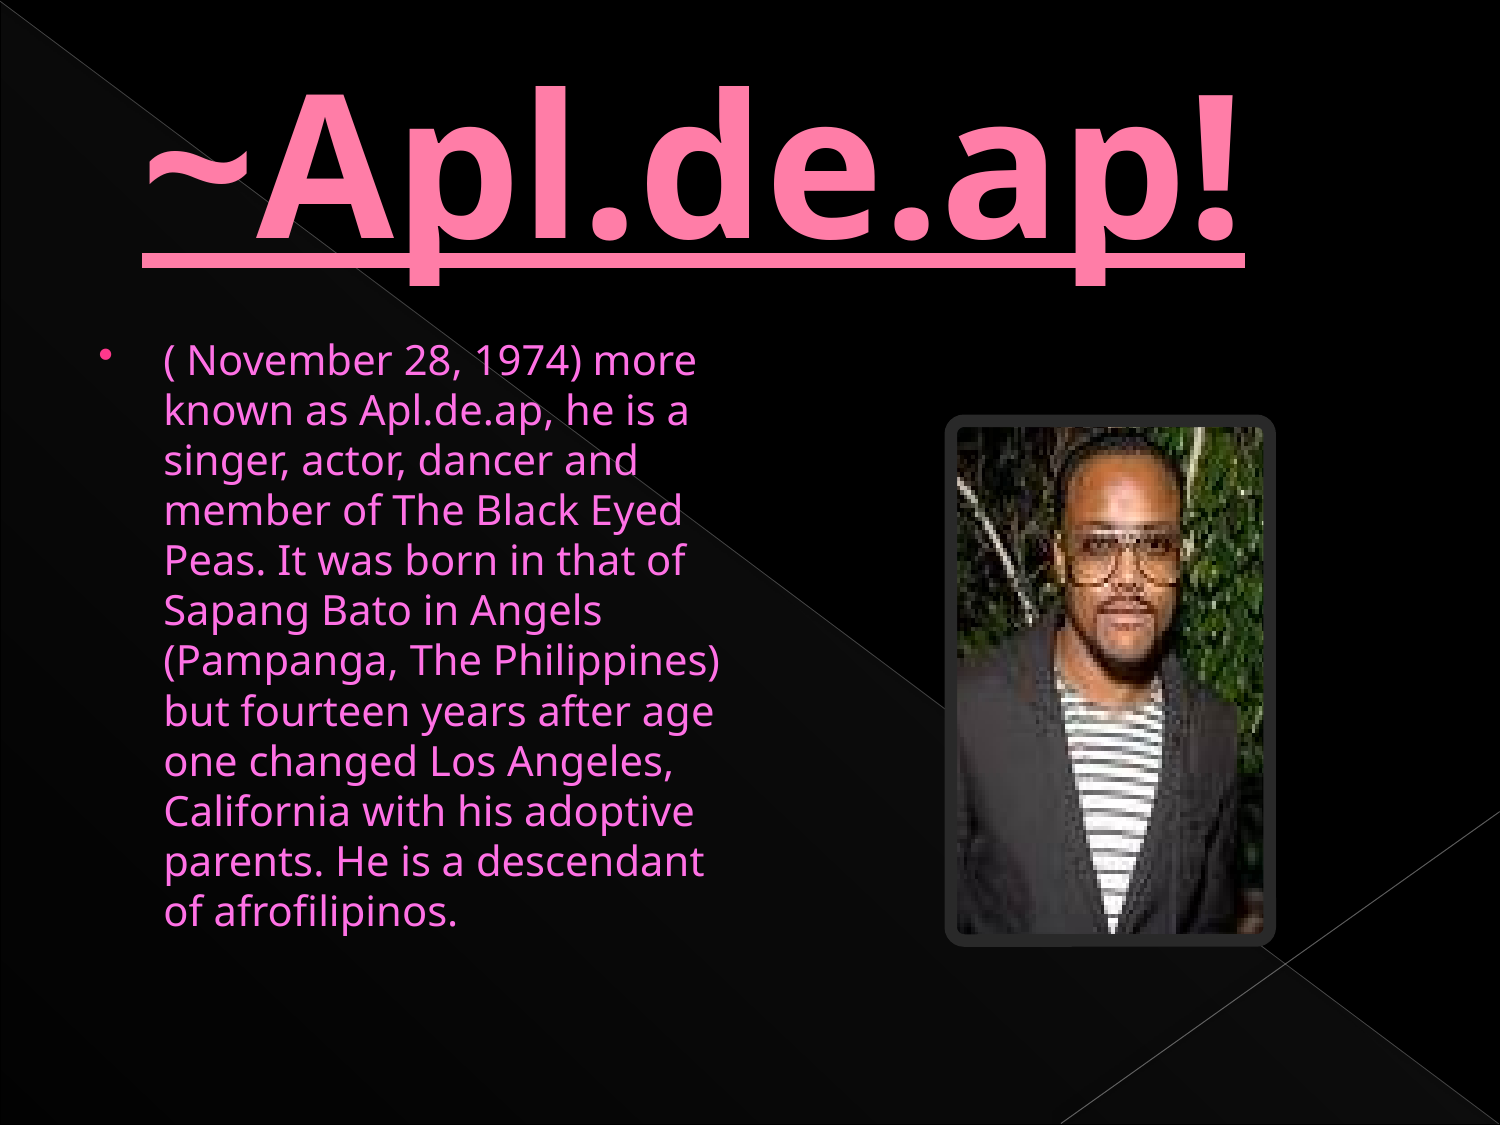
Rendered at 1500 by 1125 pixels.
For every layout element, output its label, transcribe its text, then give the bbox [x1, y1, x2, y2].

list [950, 420, 1270, 941]
title ~Apl.de.ap! [75, 43, 1425, 274]
list ( November 28, 1974) more known as Apl.de.ap, he is a singer, actor, dancer and member of The Black Eyed Peas. It was born in that of Sapang Bato in Angels (Pampanga, The Philippines) but fourteen years after age one changed Los Angeles, California with his adoptive parents. He is a descendant of afrofilipinos. [75, 326, 738, 1125]
